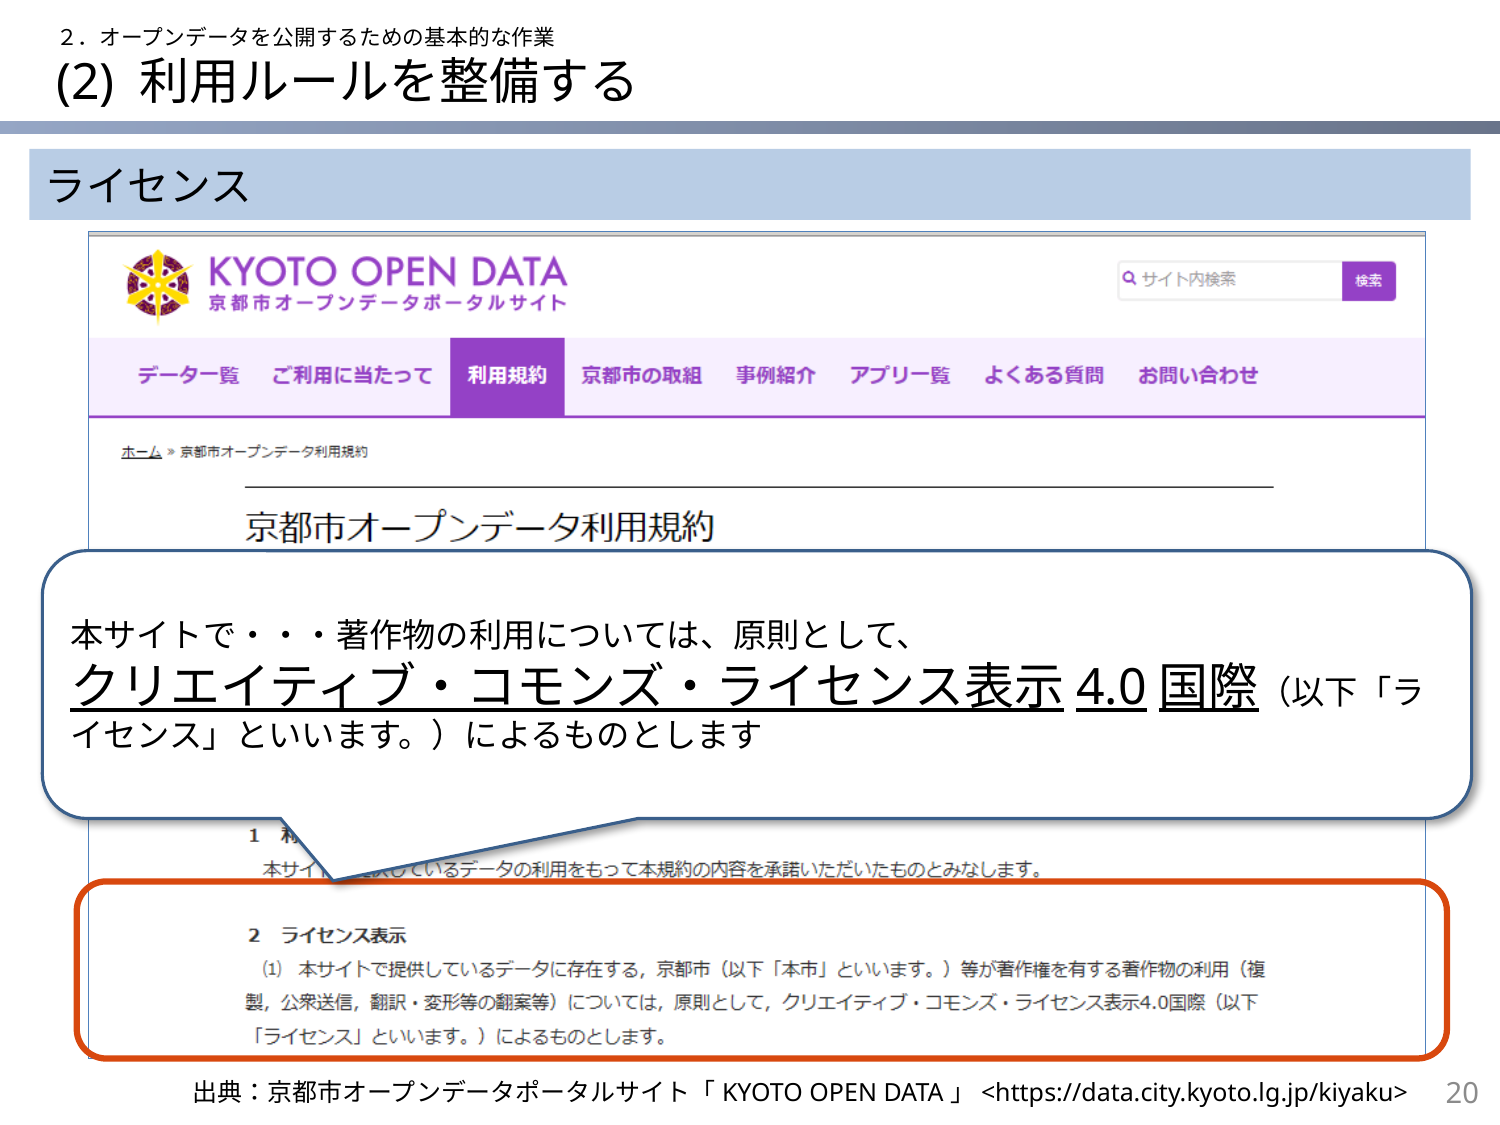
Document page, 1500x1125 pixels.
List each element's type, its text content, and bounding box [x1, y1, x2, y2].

text_box [75, 886, 88, 1054]
text_box ２．オープンデータを公開するための基本的な作業 [41, 19, 1471, 58]
picture [88, 231, 1426, 1059]
text_box 出典：京都市オープンデータポータルサイト「KYOTO OPEN DATA」<https://data.city.kyoto.lg.jp/kiyaku> [5, 1064, 1424, 1118]
text_box [1426, 881, 1449, 1059]
text_box 本サイトで・・・著作物の利用については、原則として、 クリエイティブ・コモンズ・ライセンス表示4.0国際（以下「ライセンス」といいます。）によるものとします [1426, 549, 1473, 820]
text_box 本サイトで・・・著作物の利用については、原則として、 クリエイティブ・コモンズ・ライセンス表示4.0国際（以下「ライセンス」といいます。）によるものとします [41, 549, 88, 820]
title (2) 利用ルールを整備する [41, 58, 1459, 119]
text_box ライセンス [28, 148, 1472, 221]
slide_number 19 [1424, 1070, 1495, 1118]
